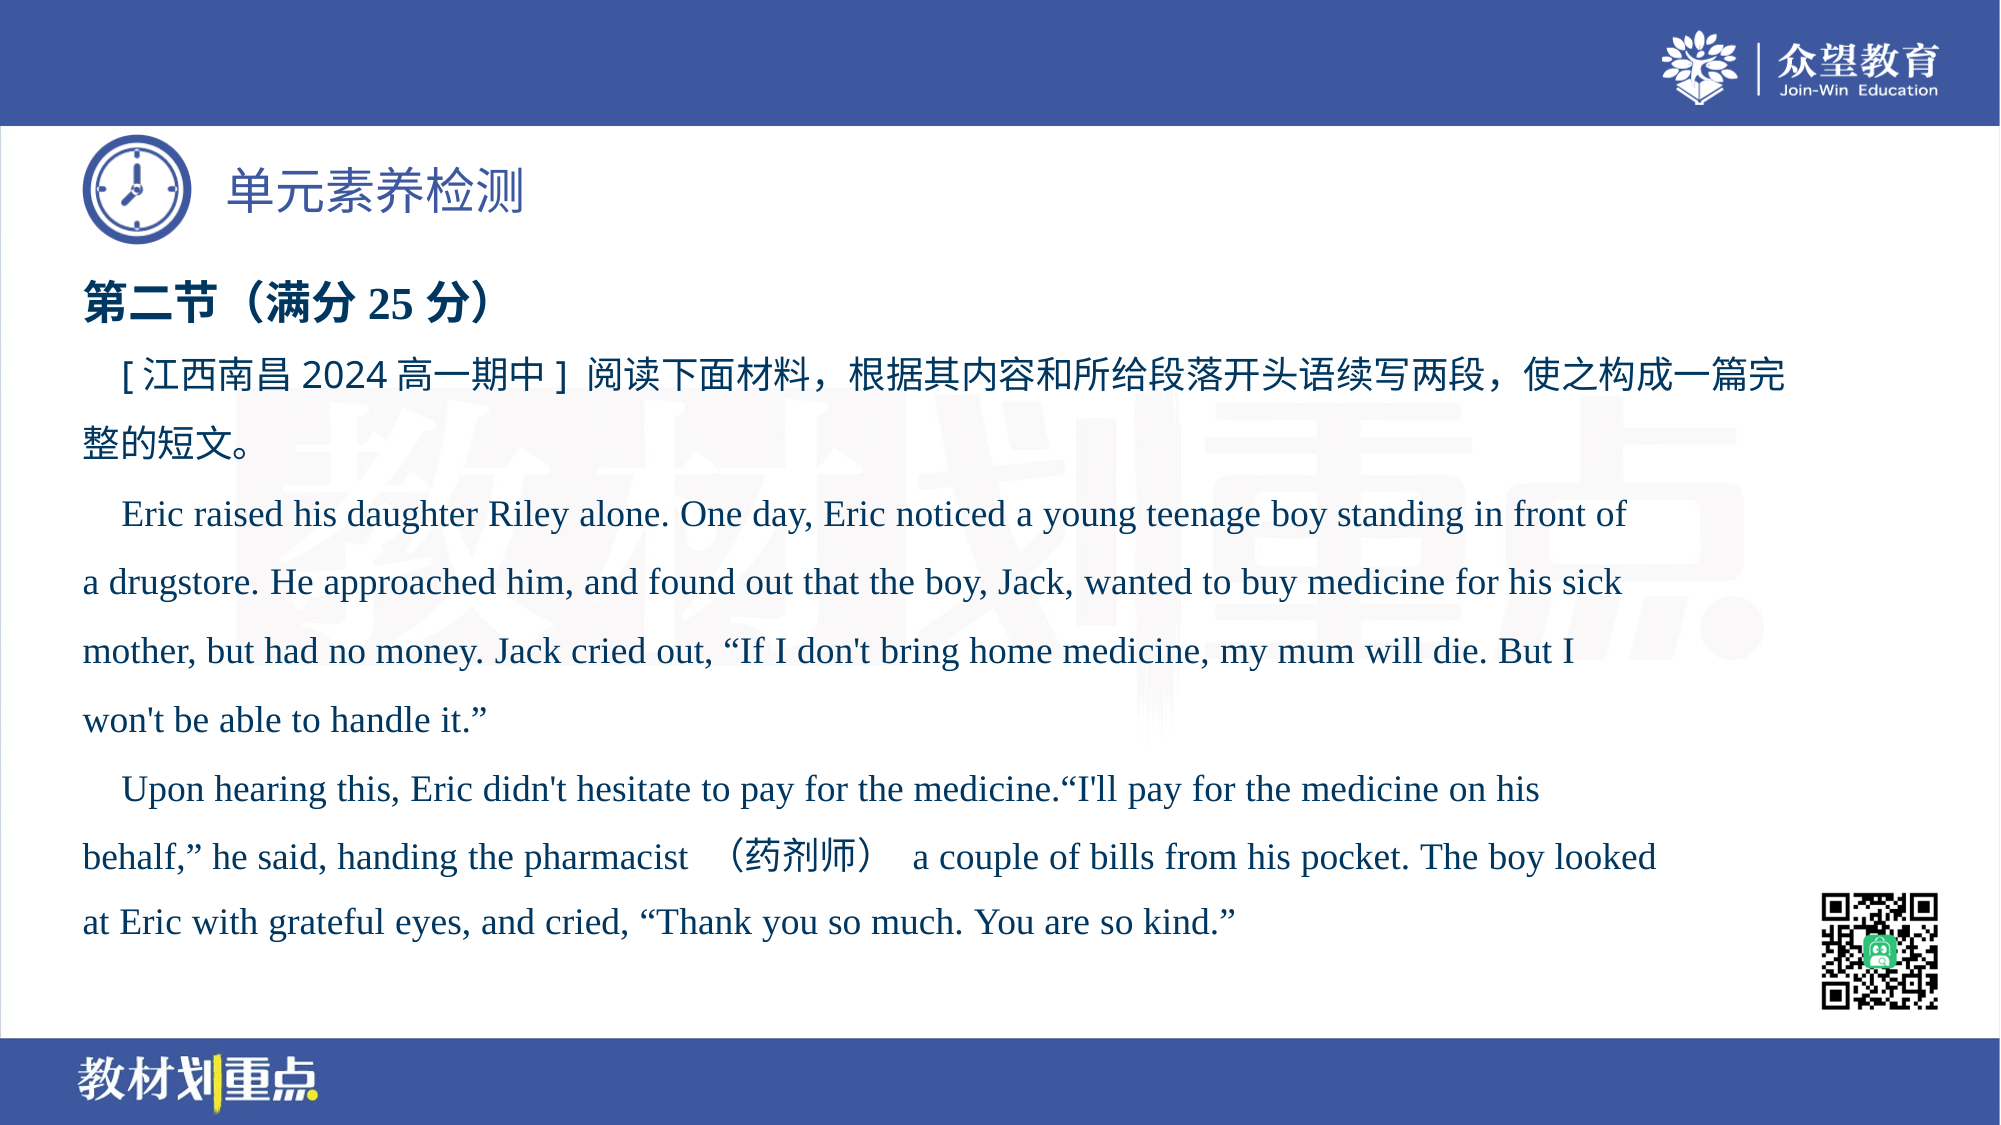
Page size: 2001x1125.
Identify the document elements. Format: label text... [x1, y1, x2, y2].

text_box [江西南昌2024高一期中] 阅读下面材料，根据其内容和所给段落开头语续写两段，使之构成一篇完 整的短文。 Eric raised his daughter Riley alone. One day, Eric noticed a young teenage boy standing in front of a drugstore. He approached him, and found out that the boy, Jack, wanted to buy medicine for his sick mother, but had no money. Jack cried out, “If I don't bring home medicine, my mum will die. But I won't be able to handle it.” Upon hearing this, Eric didn't hesitate to pay for the medicine.“I'll pay for the medicine on his behalf,” he said, handing the pharmacist （药剂师） a couple of bills from his pocket. The boy looked at Eric with grateful eyes, and cried, “Thank you so much. You are so kind.” [82, 327, 1817, 935]
picture [0, 0, 2000, 1125]
text_box 第二节（满分25分） [82, 247, 1817, 327]
